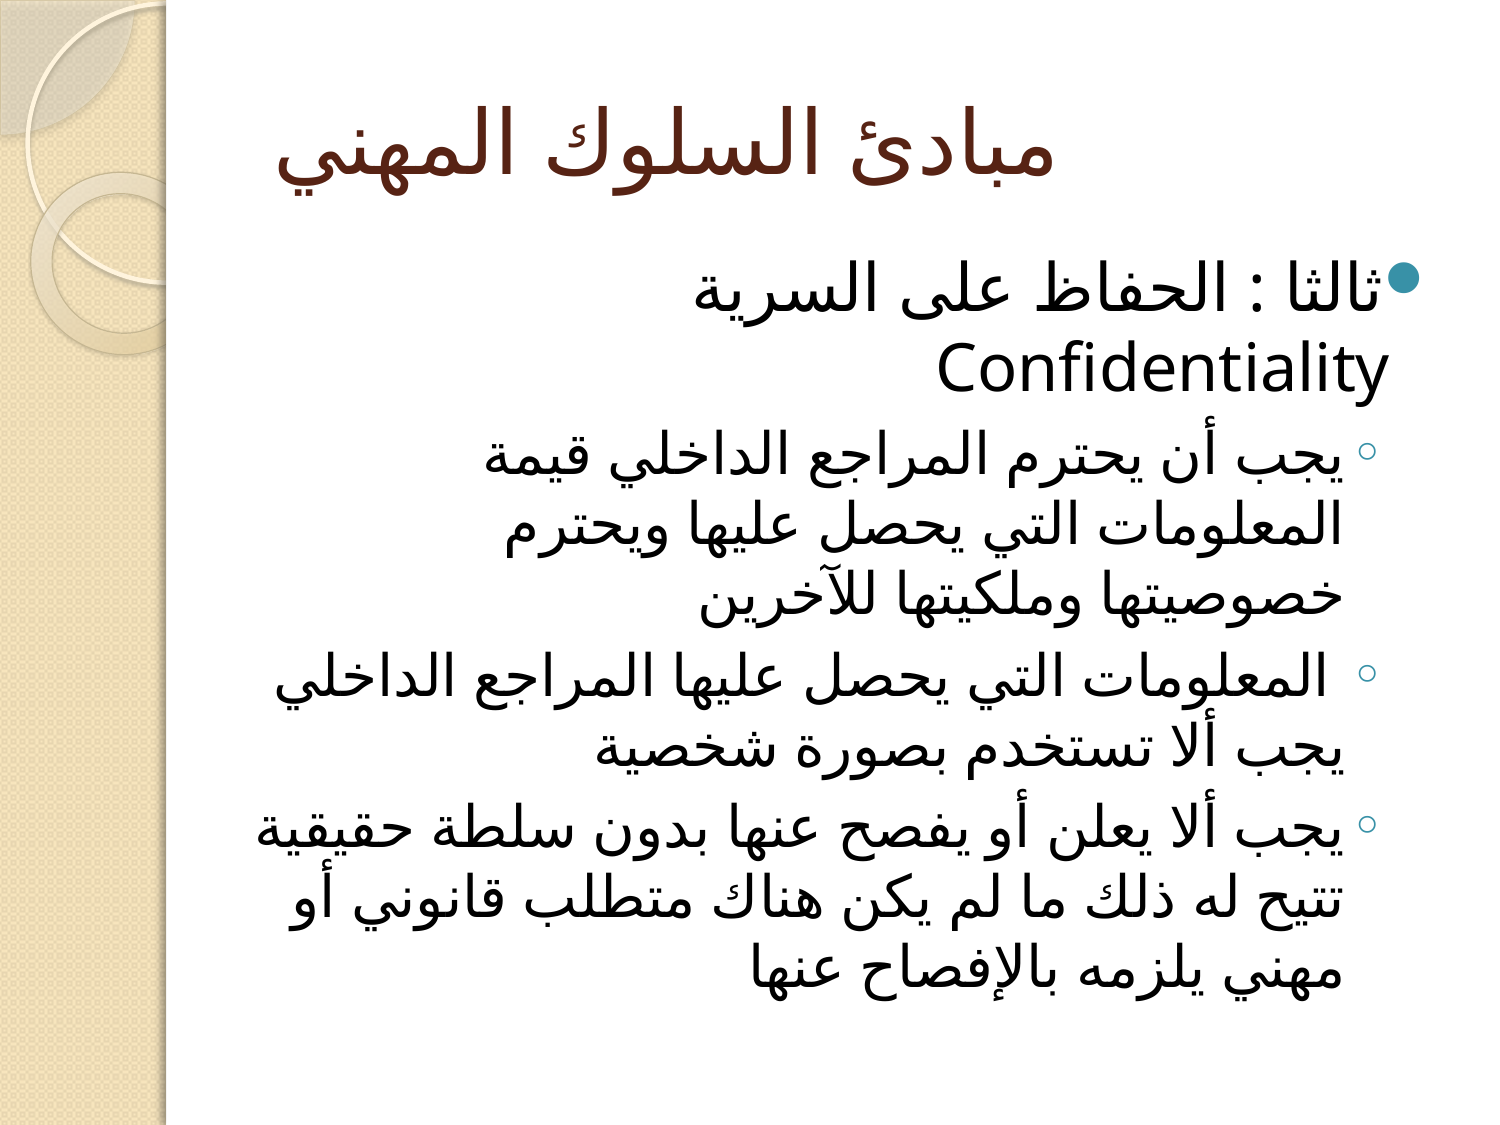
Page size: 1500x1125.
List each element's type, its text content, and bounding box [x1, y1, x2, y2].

title مبادئ السلوك المهني [235, 45, 1466, 233]
list ثالثا : الحفاظ على السرية Confidentiality يجب أن يحترم المراجع الداخلي قيمة المعلومات التي يحصل عليها ويحترم خصوصيتها وملكيتها للآخرين المعلومات التي يحصل عليها المراجع الداخلي يجب ألا تستخدم بصورة شخصية يجب ألا يعلن أو يفصح عنها بدون سلطة حقيقية تتيح له ذلك ما لم يكن هناك متطلب قانوني أو مهني يلزمه بالإفصاح عنها [235, 237, 1466, 1025]
